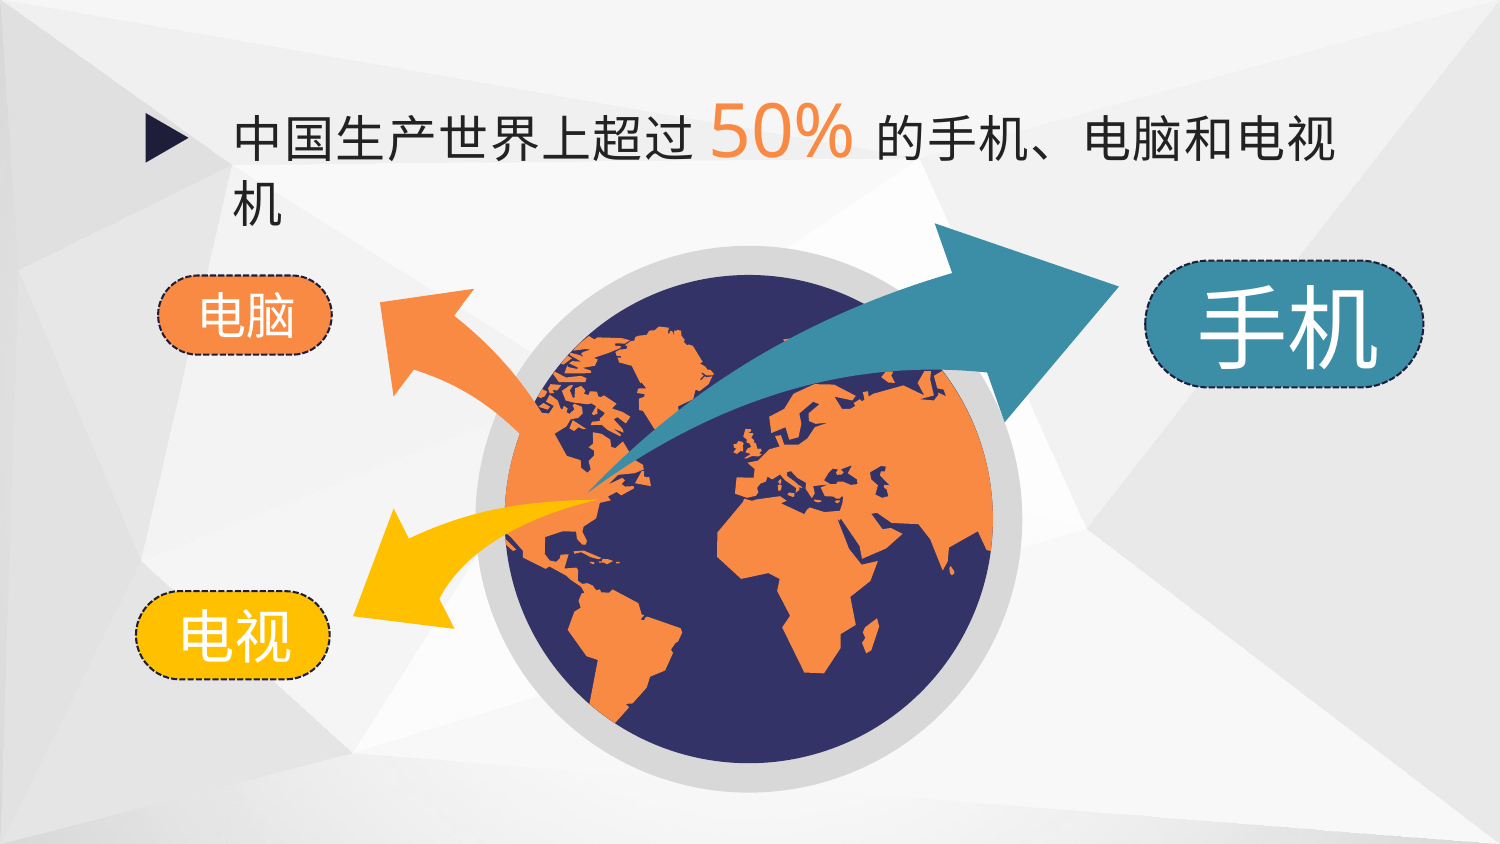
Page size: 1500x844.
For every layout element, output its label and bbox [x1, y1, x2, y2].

text_box [157, 275, 332, 355]
picture [0, 0, 1500, 844]
text_box [135, 590, 330, 680]
text_box [1144, 260, 1424, 391]
